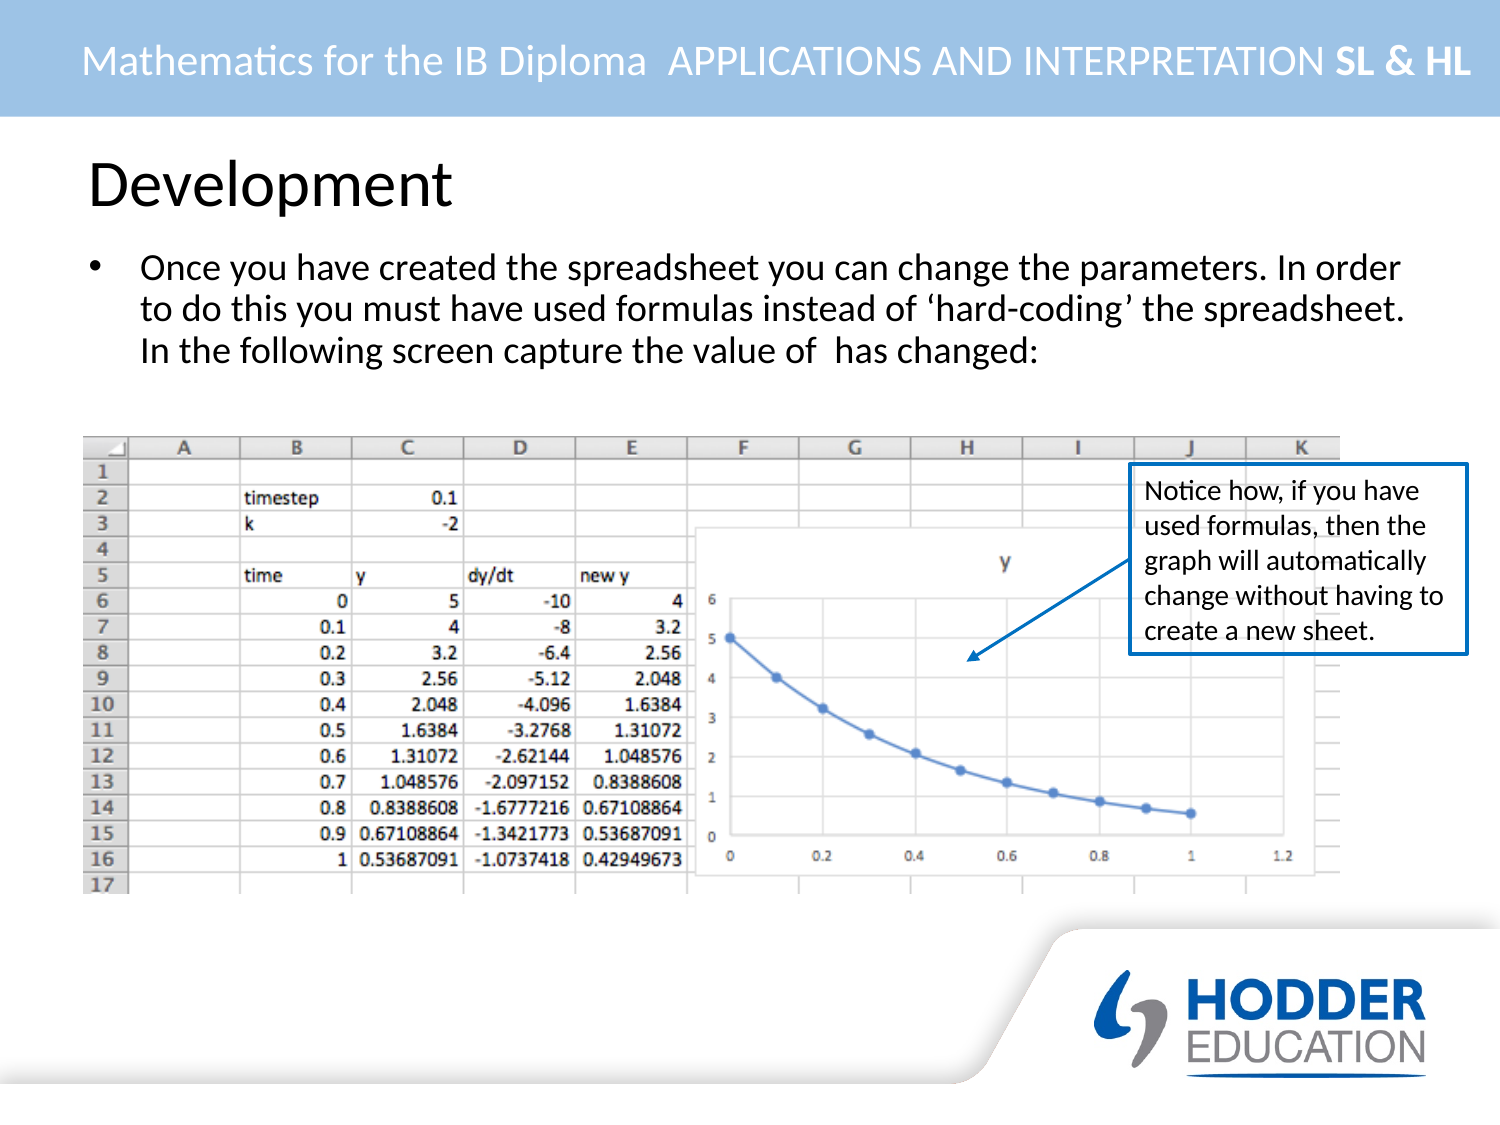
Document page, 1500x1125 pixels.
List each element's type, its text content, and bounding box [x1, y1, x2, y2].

text_box Development [73, 128, 1257, 228]
text_box Once you have created the spreadsheet you can change the parameters. In order to do this you must have used formulas instead of ‘hard-coding’ the spreadsheet. In the following screen capture the value of has changed: [73, 239, 1426, 411]
text_box Notice how, if you have used formulas, then the graph will automatically change without having to create a new sheet. [1340, 464, 1467, 654]
picture [83, 436, 1340, 893]
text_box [0, 893, 1500, 1125]
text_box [966, 563, 1130, 662]
text_box Mathematics for the IB Diploma APPLICATIONS AND INTERPRETATION SL & HL [0, 0, 1500, 118]
